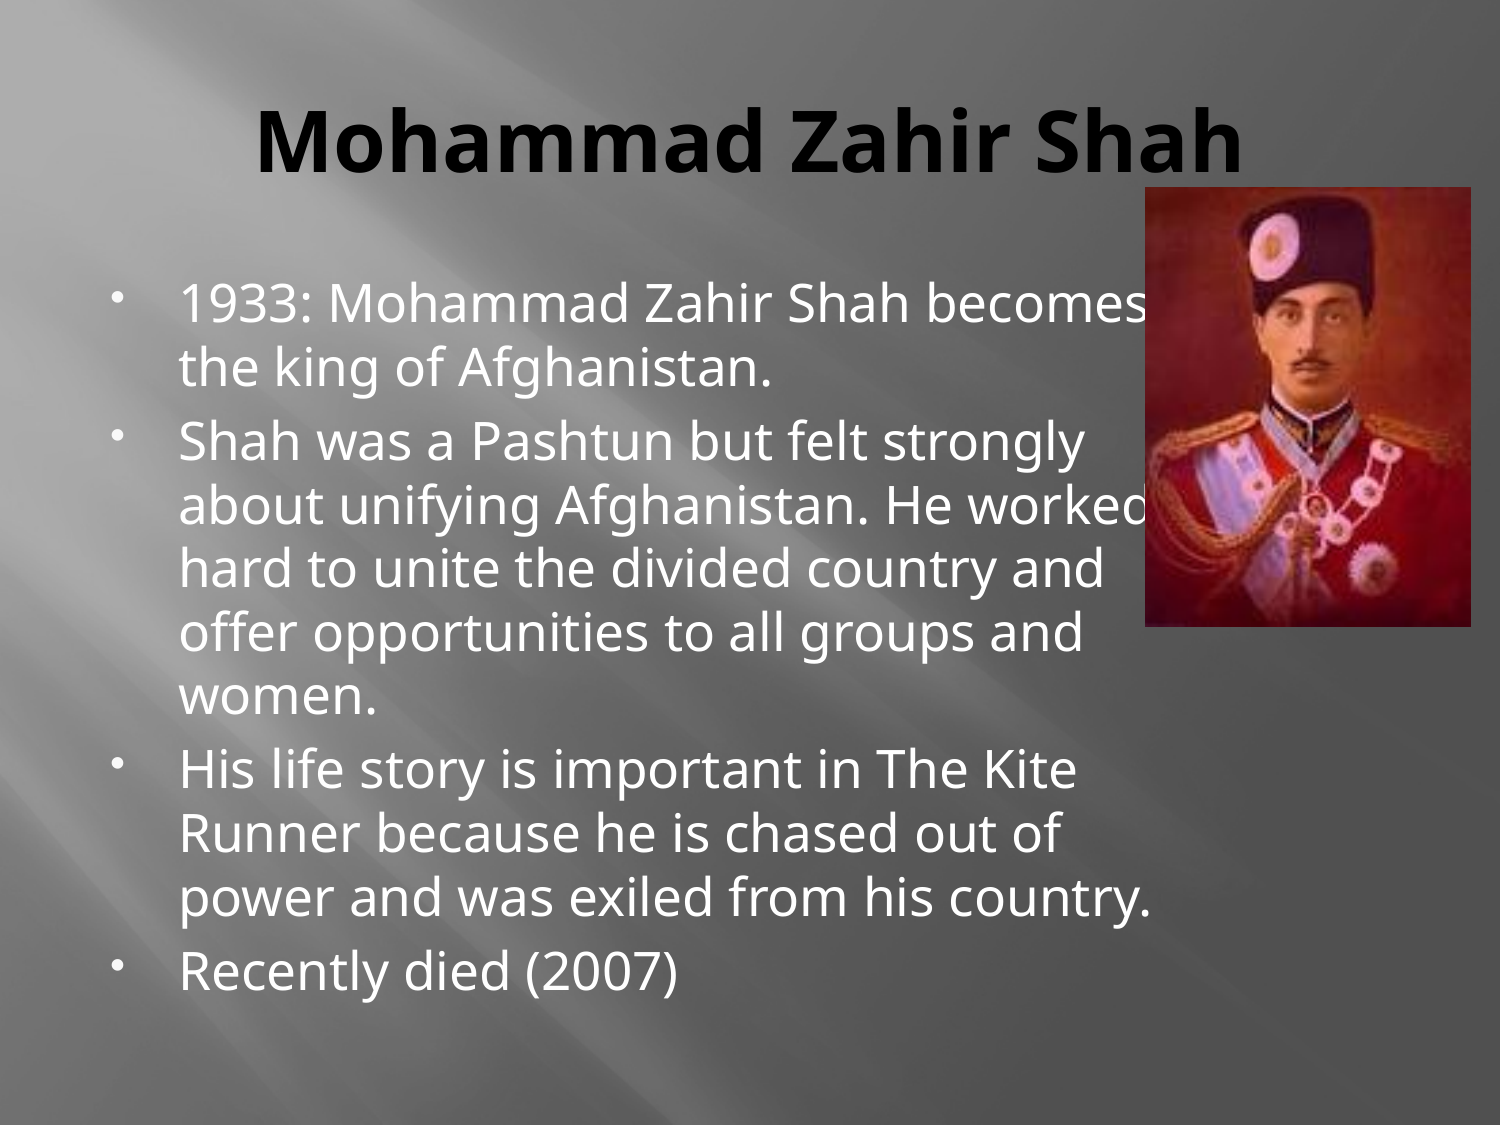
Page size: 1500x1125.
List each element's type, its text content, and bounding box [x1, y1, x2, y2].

picture [1145, 187, 1471, 627]
title Mohammad Zahir Shah [75, 45, 1425, 233]
list 1933: Mohammad Zahir Shah becomes the king of Afghanistan. Shah was a Pashtun but felt strongly about unifying Afghanistan. He worked hard to unite the divided country and offer opportunities to all groups and women. His life story is important in The Kite Runner because he is chased out of power and was exiled from his country. Recently died (2007) [75, 262, 1175, 1035]
